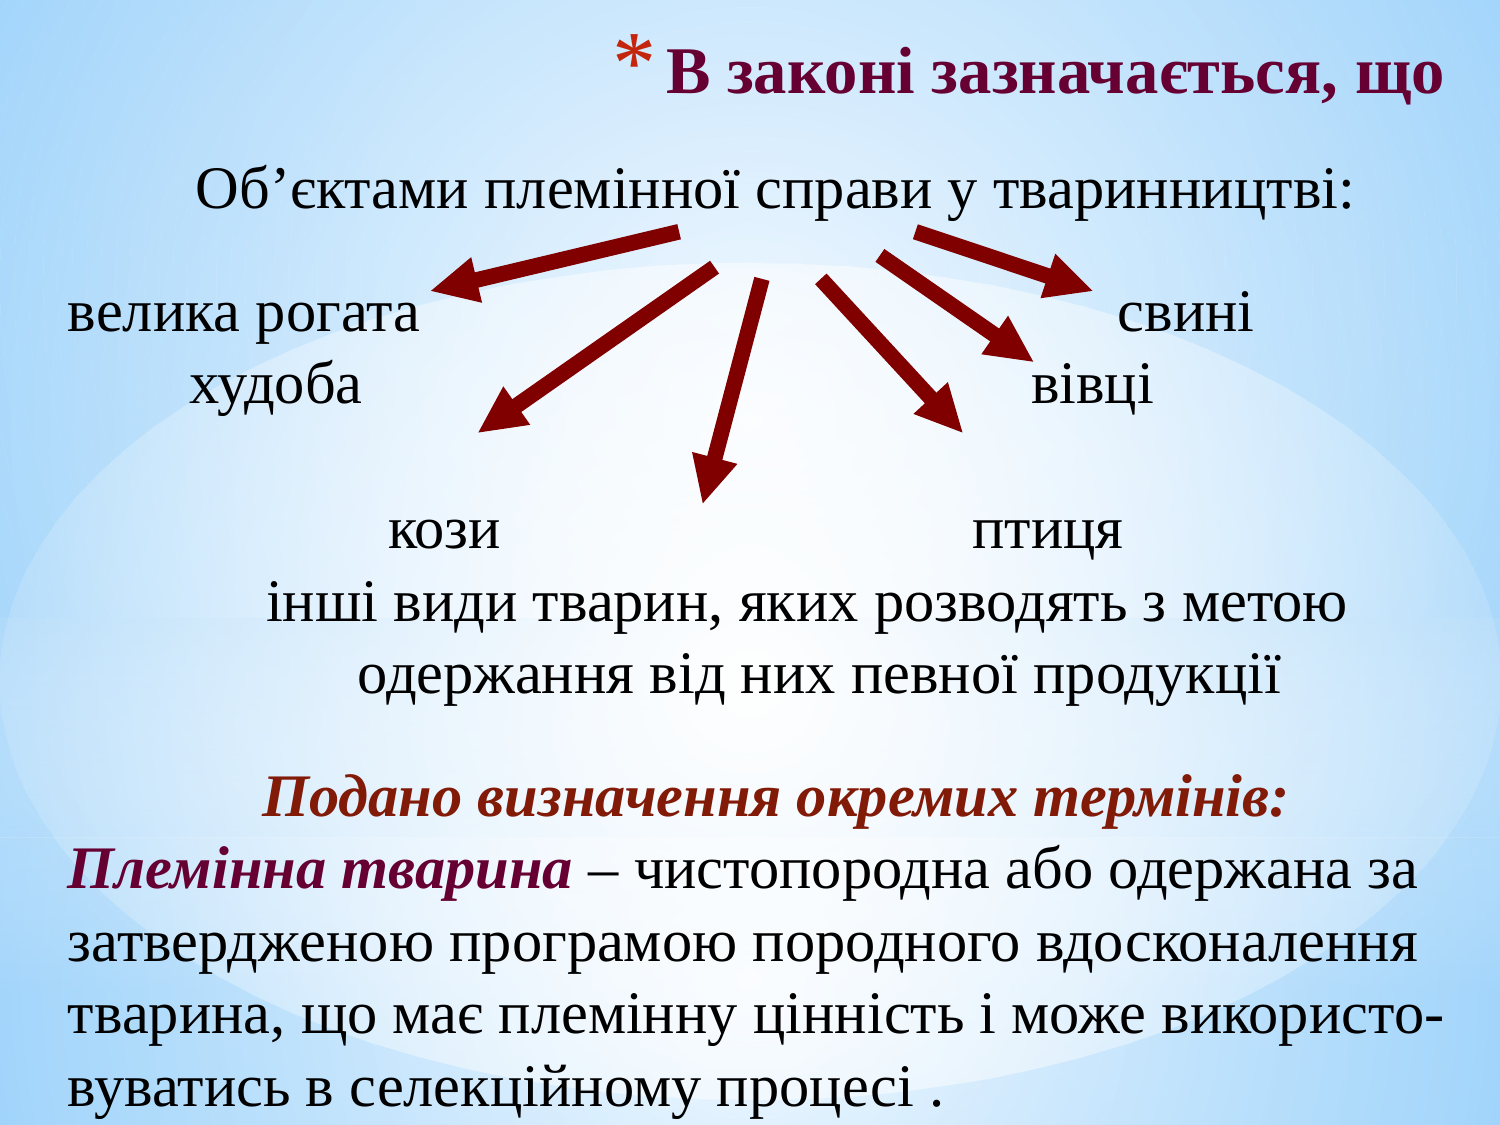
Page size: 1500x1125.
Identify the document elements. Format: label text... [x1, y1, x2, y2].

text_box [478, 267, 715, 433]
text_box [879, 255, 1034, 362]
text_box [820, 278, 963, 433]
text_box [699, 278, 763, 504]
text_box [430, 231, 680, 294]
title В законі зазначається, що [76, 19, 1461, 141]
text_box [915, 231, 1093, 293]
text_box Об’єктами племінної справи у тваринництві: велика рогата свині худоба вівці кози птиця інші види тварин, яких розводять з метою одержання від них певної продукції Подано визначення окремих термінів: Племінна тварина – чистопородна або одержана за затвердженою програмою породного вдосконалення тварина, що має племінну цінність і може використо- вуватись в селекційному процесі . [53, 141, 1500, 1125]
